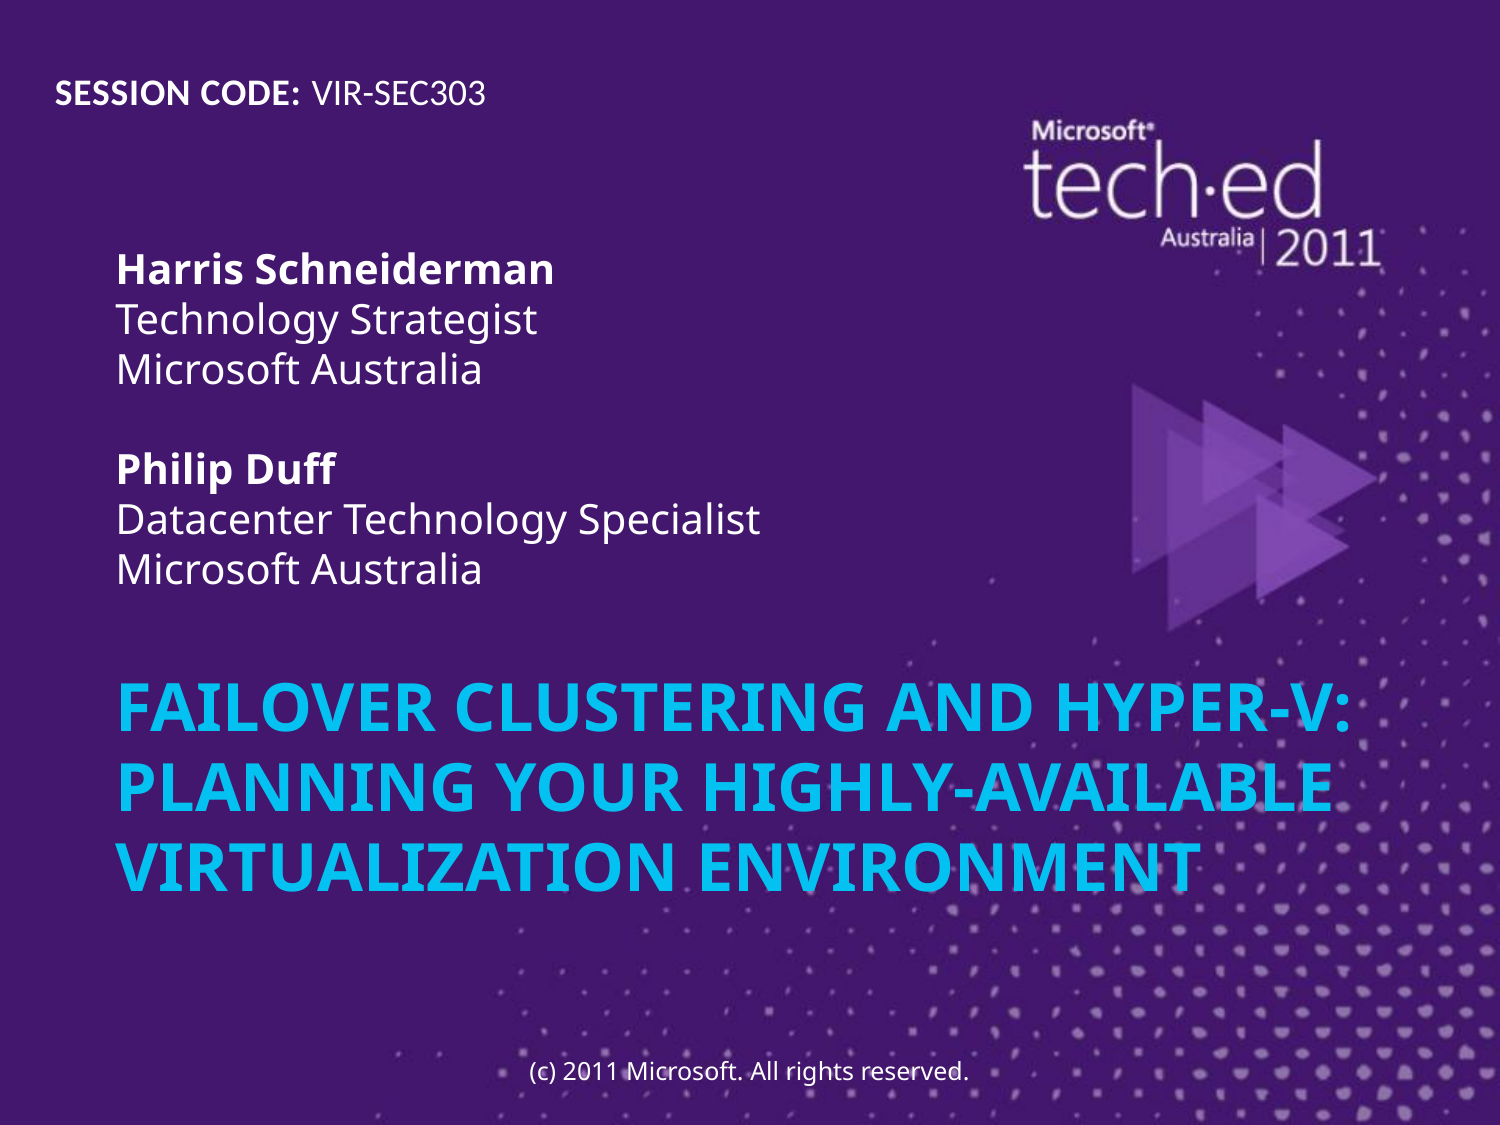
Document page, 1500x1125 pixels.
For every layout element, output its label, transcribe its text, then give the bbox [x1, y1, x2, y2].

footer (c) 2011 Microsoft. All rights reserved. [512, 1042, 988, 1103]
picture [0, 0, 1500, 1125]
title FAilover Clustering and Hyper-V: Planning Your Highly-Available Virtualization Environment [100, 656, 1376, 881]
text_box SESSION CODE: VIR-SEC303 [54, 73, 647, 114]
list Harris Schneiderman Technology Strategist Microsoft Australia Philip Duff Datacenter Technology Specialist Microsoft Australia [100, 326, 1376, 646]
